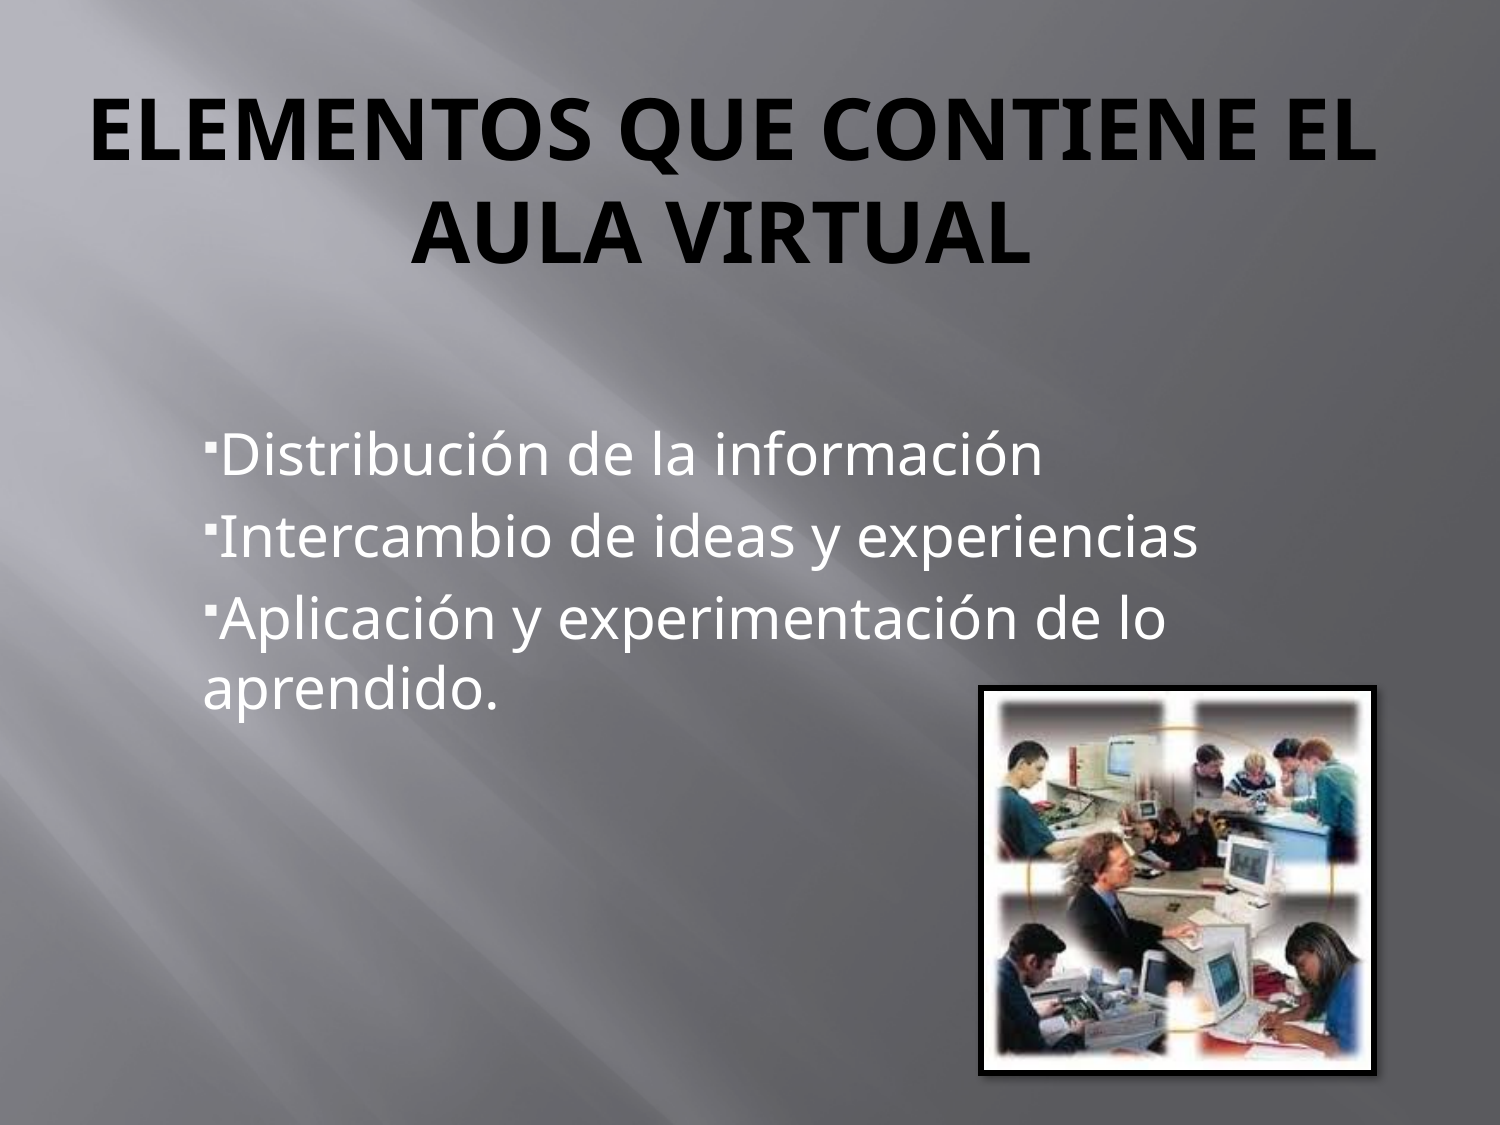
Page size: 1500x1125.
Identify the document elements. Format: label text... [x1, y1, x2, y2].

picture [984, 691, 1372, 1070]
subtitle Distribución de la información Intercambio de ideas y experiencias Aplicación y experimentación de lo aprendido. [187, 410, 1275, 834]
title Elementos que contiene el aula virtual [58, 70, 1409, 282]
